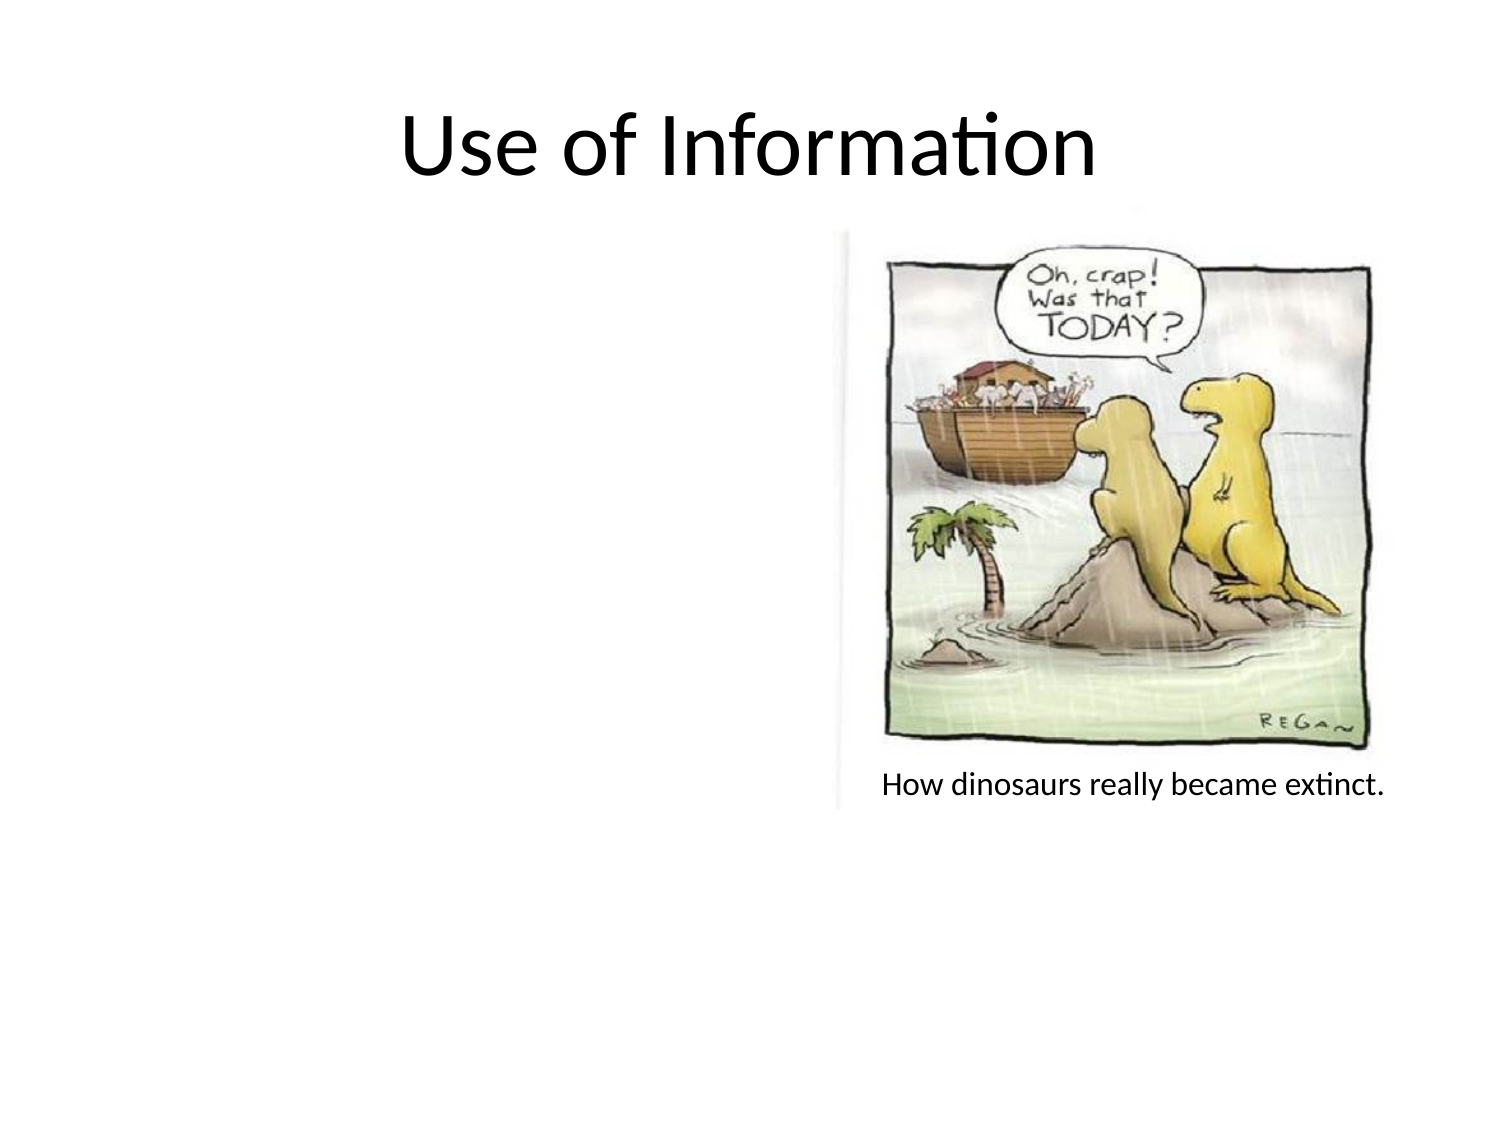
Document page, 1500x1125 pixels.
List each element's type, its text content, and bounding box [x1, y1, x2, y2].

picture [832, 204, 1426, 811]
title Use of Information [75, 45, 1425, 233]
